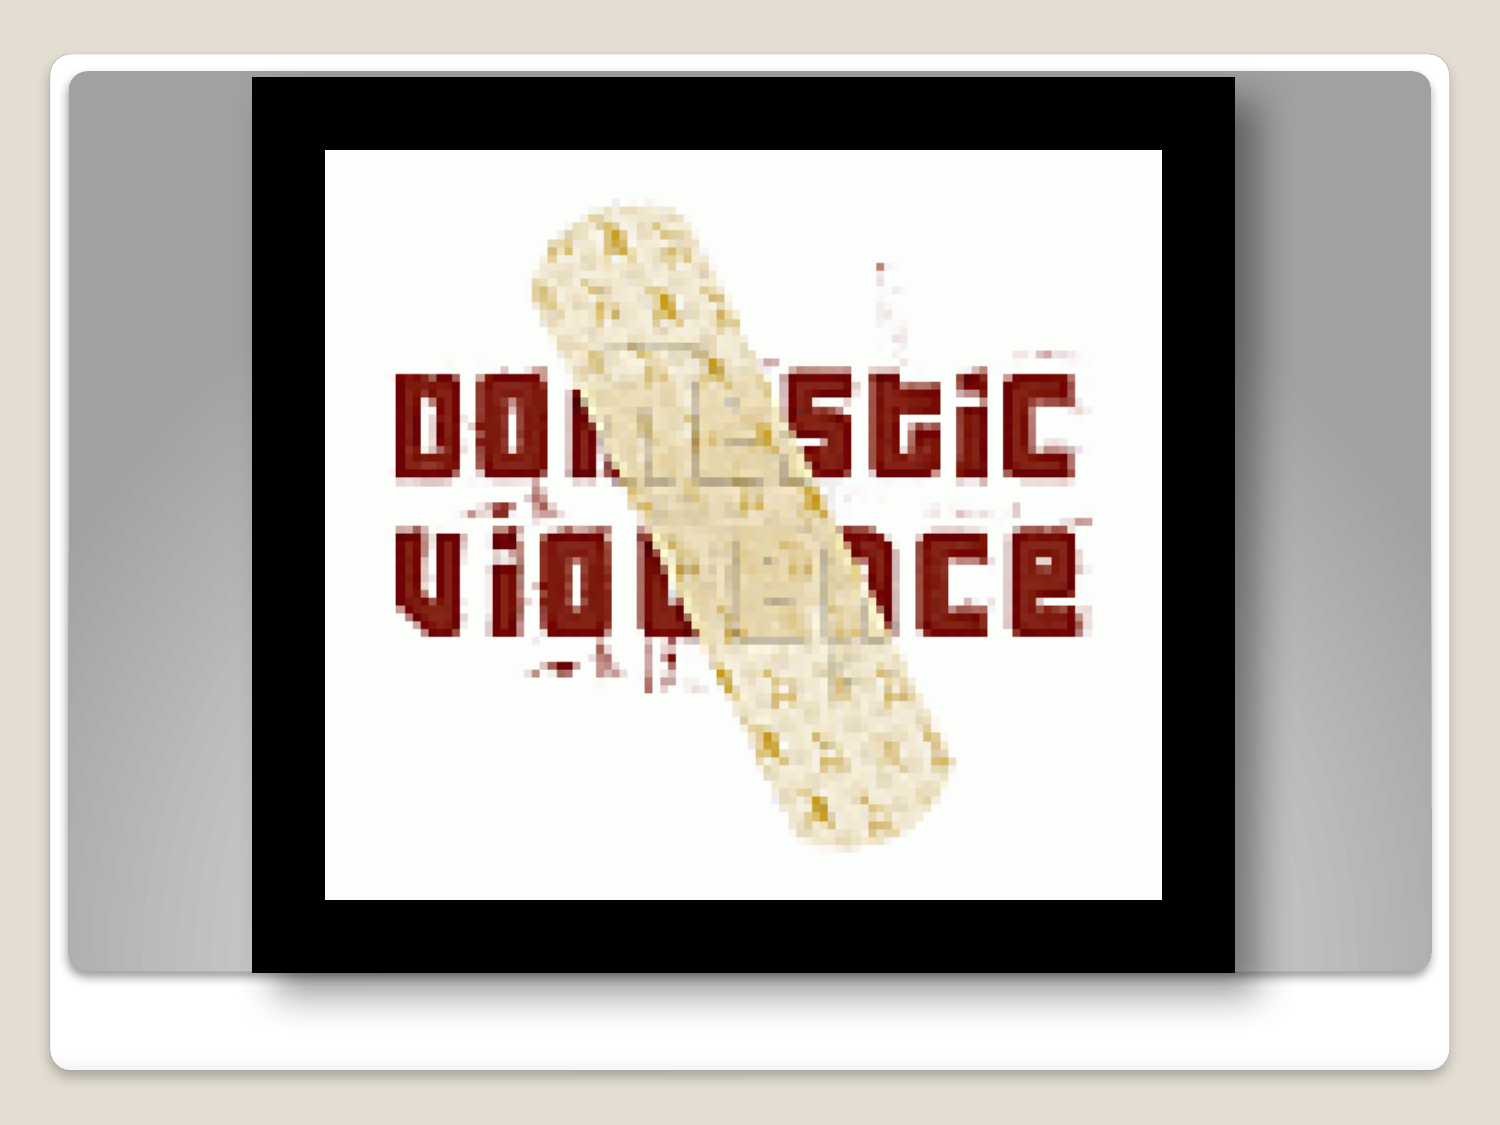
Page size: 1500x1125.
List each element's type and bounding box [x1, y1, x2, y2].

picture [324, 149, 1163, 901]
